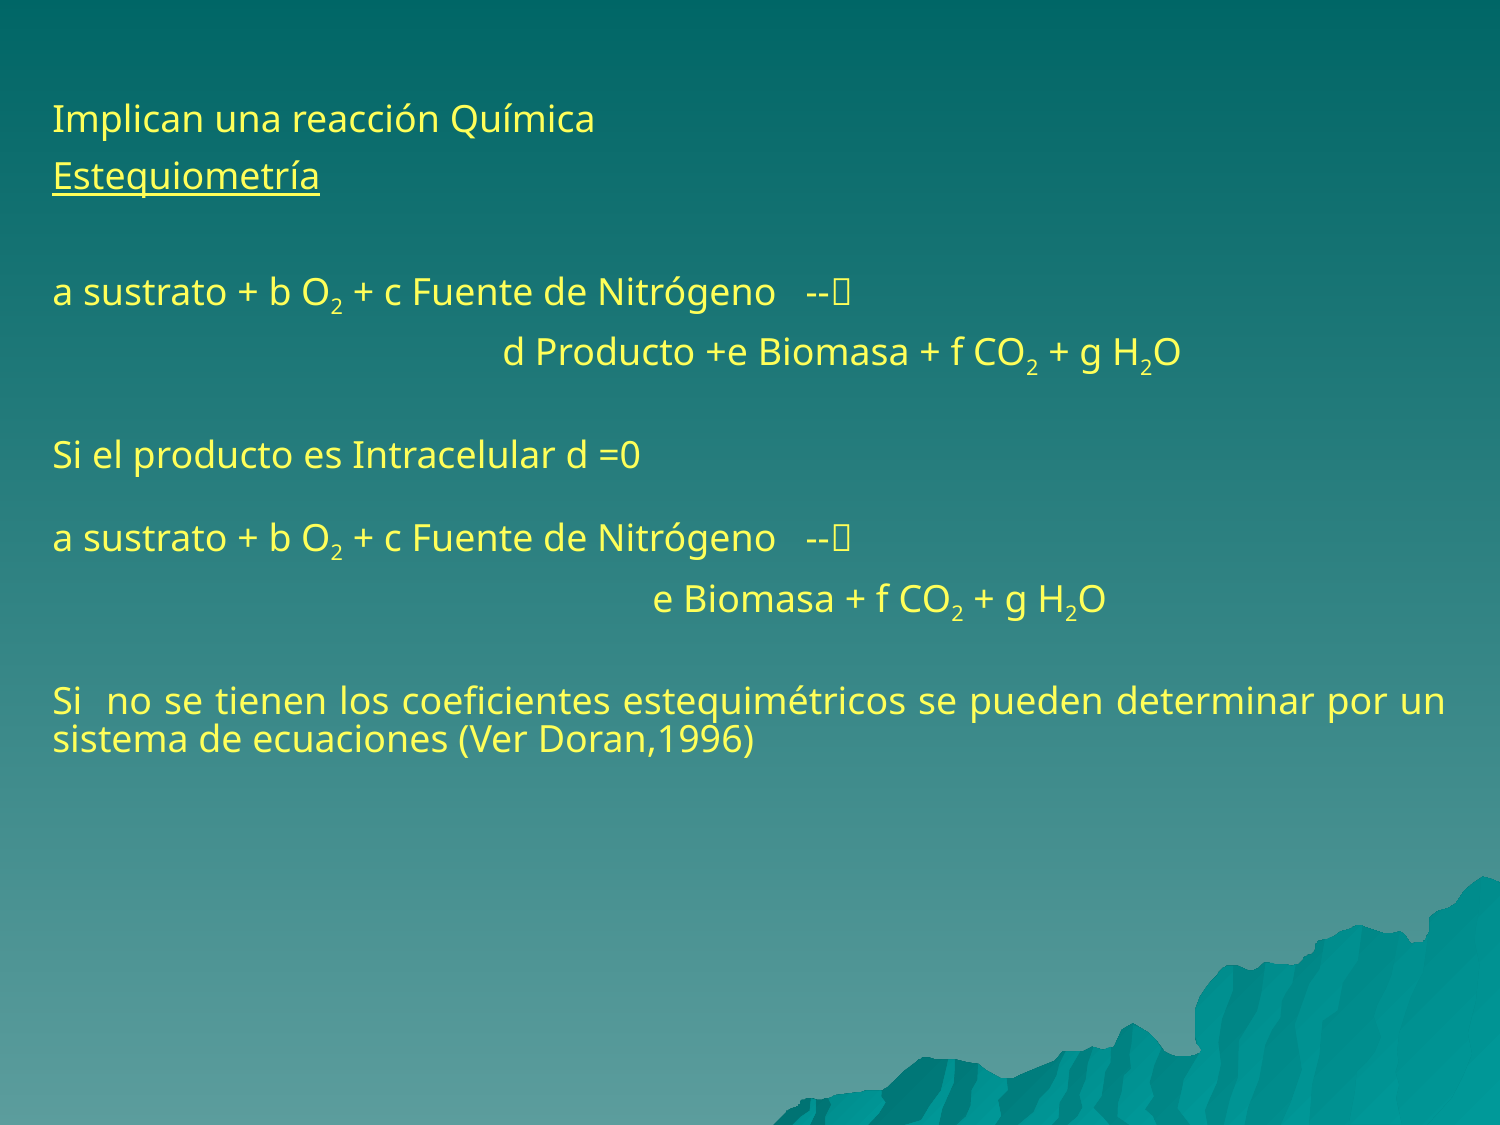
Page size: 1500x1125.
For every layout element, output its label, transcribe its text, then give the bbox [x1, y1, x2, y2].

text_box Implican una reacción Química Estequiometría a sustrato + b O2 + c Fuente de Nitrógeno -- d Producto +e Biomasa + f CO2 + g H2O Si el producto es Intracelular d =0 a sustrato + b O2 + c Fuente de Nitrógeno -- e Biomasa + f CO2 + g H2O Si no se tienen los coeficientes estequimétricos se pueden determinar por un sistema de ecuaciones (Ver Doran,1996) [37, 87, 1463, 768]
